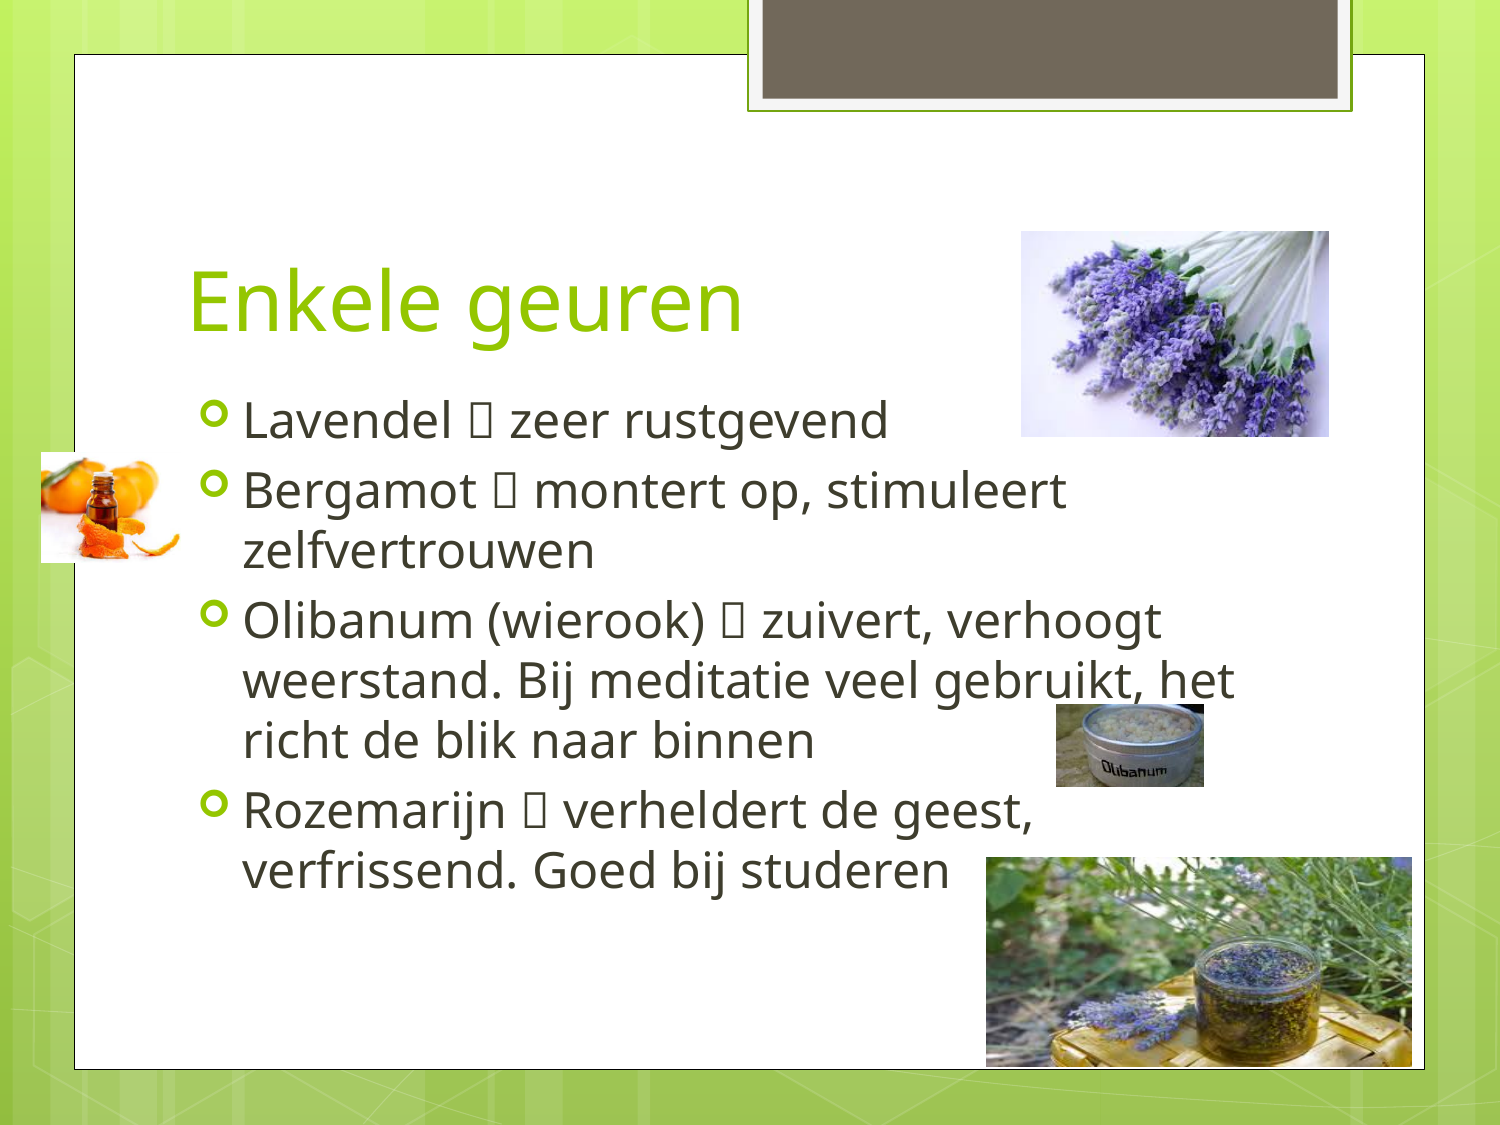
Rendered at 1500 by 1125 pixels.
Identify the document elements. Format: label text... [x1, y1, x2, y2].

picture [1055, 703, 1204, 788]
title Enkele geuren [171, 168, 1324, 357]
picture [985, 857, 1412, 1068]
picture [41, 452, 181, 563]
list Lavendel  zeer rustgevend Bergamot  montert op, stimuleert zelfvertrouwen Olibanum (wierook)  zuivert, verhoogt weerstand. Bij meditatie veel gebruikt, het richt de blik naar binnen Rozemarijn  verheldert de geest, verfrissend. Goed bij studeren [171, 381, 1283, 957]
picture [1021, 231, 1330, 437]
